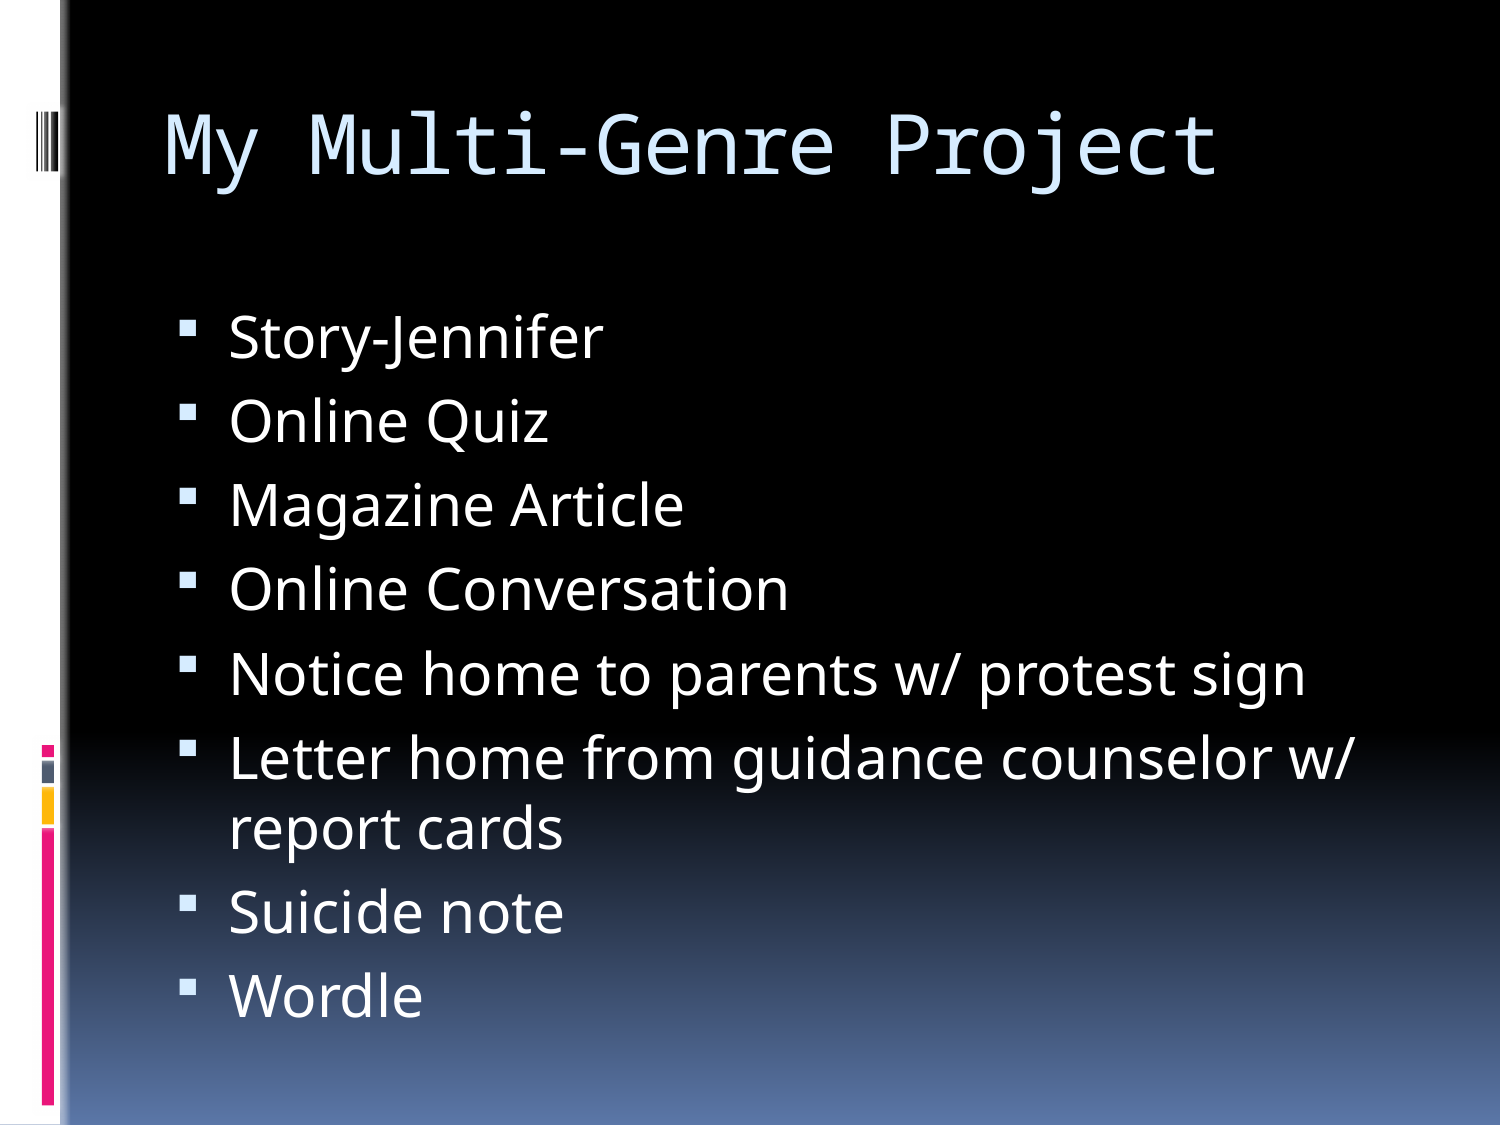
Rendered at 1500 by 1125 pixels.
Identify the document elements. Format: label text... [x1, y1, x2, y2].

title My Multi-Genre Project [150, 83, 1425, 234]
list Story-Jennifer Online Quiz Magazine Article Online Conversation Notice home to parents w/ protest sign Letter home from guidance counselor w/ report cards Suicide note Wordle [150, 292, 1425, 1043]
